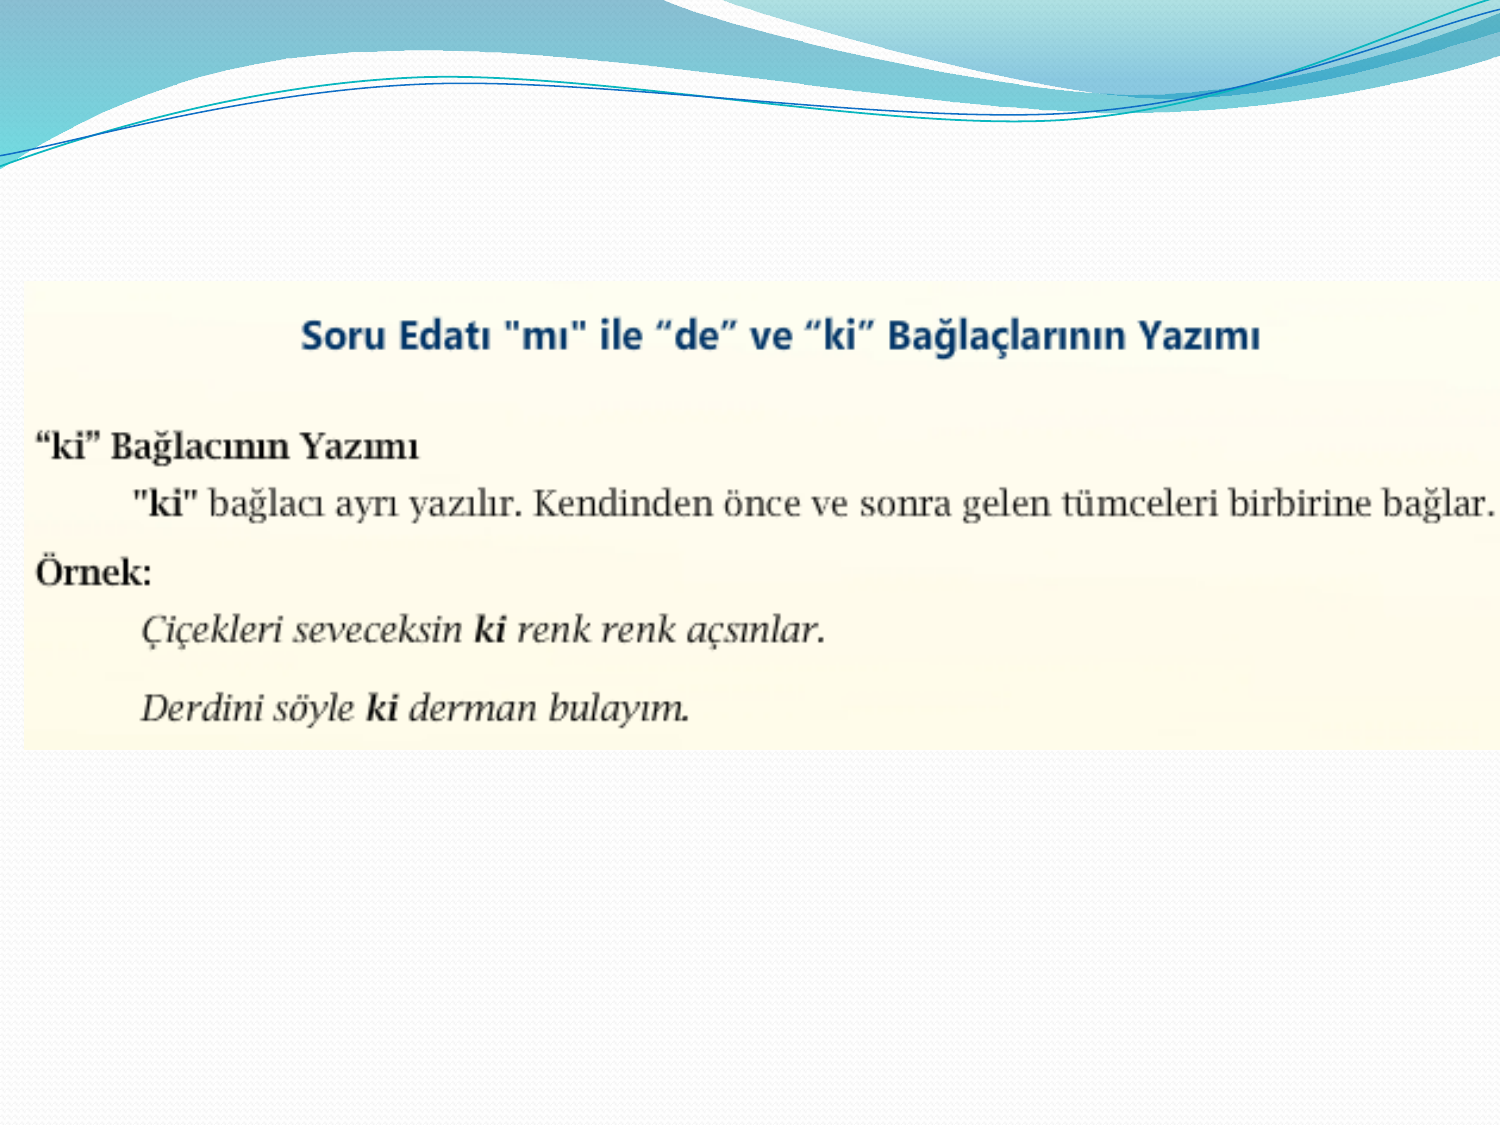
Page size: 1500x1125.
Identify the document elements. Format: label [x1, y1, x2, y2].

picture [24, 280, 1500, 751]
